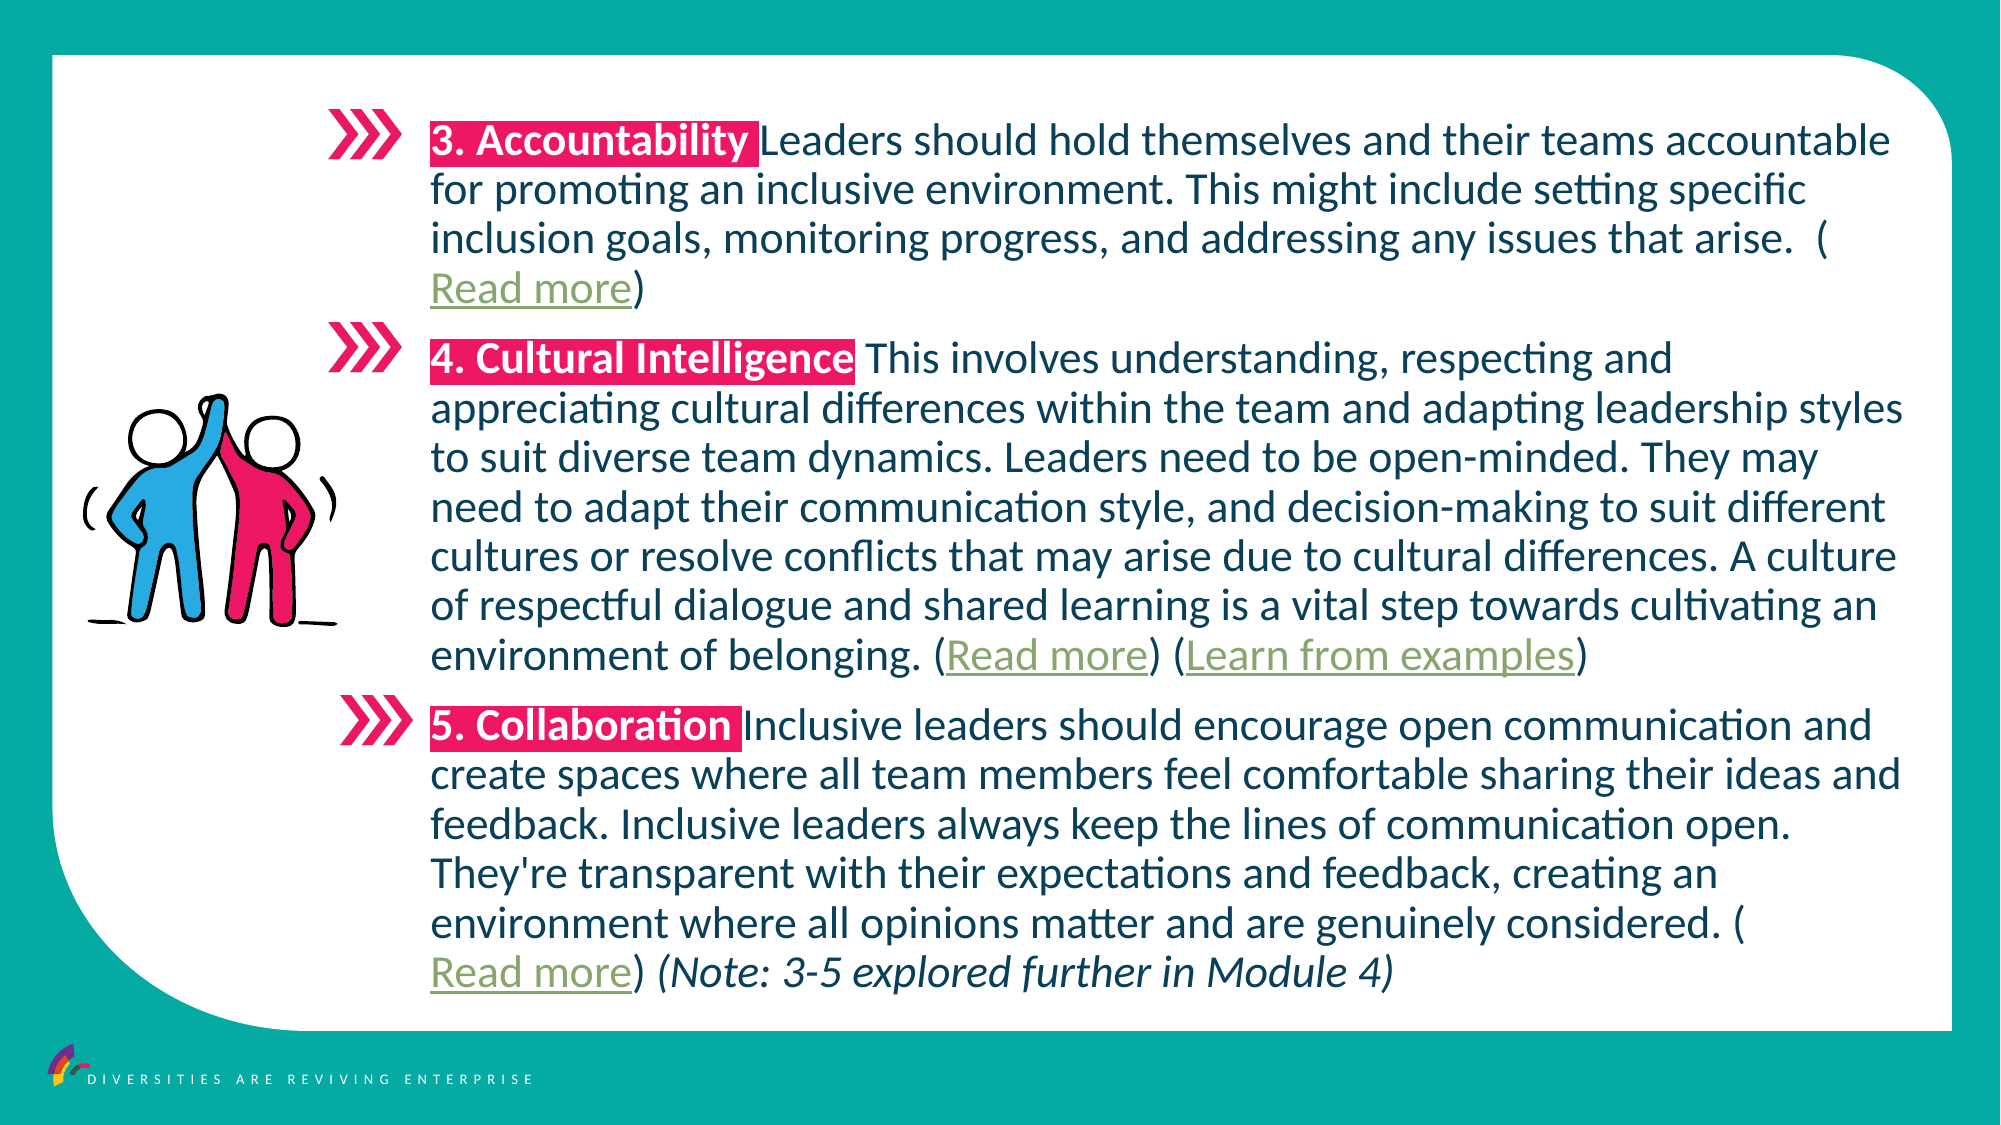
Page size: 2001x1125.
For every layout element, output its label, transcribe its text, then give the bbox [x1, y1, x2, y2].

picture [321, 91, 408, 177]
list 3. Accountability Leaders should hold themselves and their teams accountable for promoting an inclusive environment. This might include setting specific inclusion goals, monitoring progress, and addressing any issues that arise. (Read more) 4. Cultural Intelligence This involves understanding, respecting and appreciating cultural differences within the team and adapting leadership styles to suit diverse team dynamics. Leaders need to be open-minded. They may need to adapt their communication style, and decision-making to suit different cultures or resolve conflicts that may arise due to cultural differences. A culture of respectful dialogue and shared learning is a vital step towards cultivating an environment of belonging. (Read more) (Learn from examples) 5. Collaboration Inclusive leaders should encourage open communication and create spaces where all team members feel comfortable sharing their ideas and feedback. Inclusive leaders always keep the lines of communication open. They're transparent with their expectations and feedback, creating an environment where all opinions matter and are genuinely considered. (Read more) (Note: 3-5 explored further in Module 4) [415, 32, 1922, 664]
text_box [83, 393, 338, 628]
picture [332, 677, 419, 763]
picture [321, 304, 408, 390]
